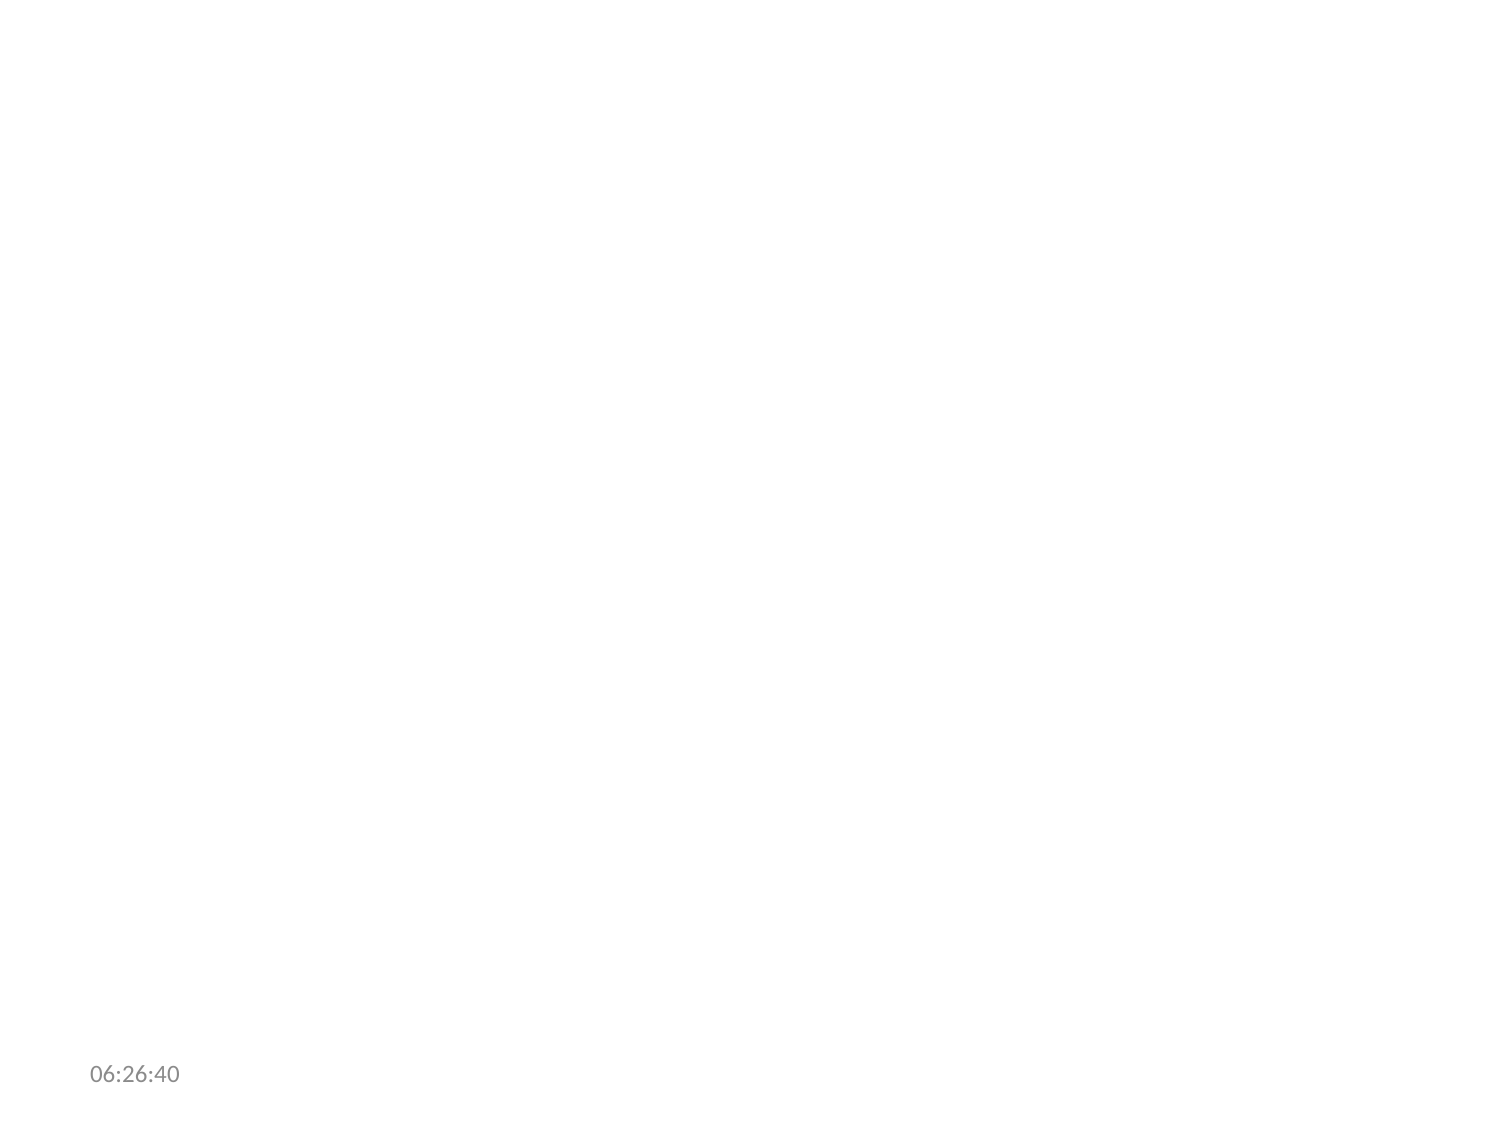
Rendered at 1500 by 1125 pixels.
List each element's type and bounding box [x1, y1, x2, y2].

slide_number [75, 1042, 425, 1103]
